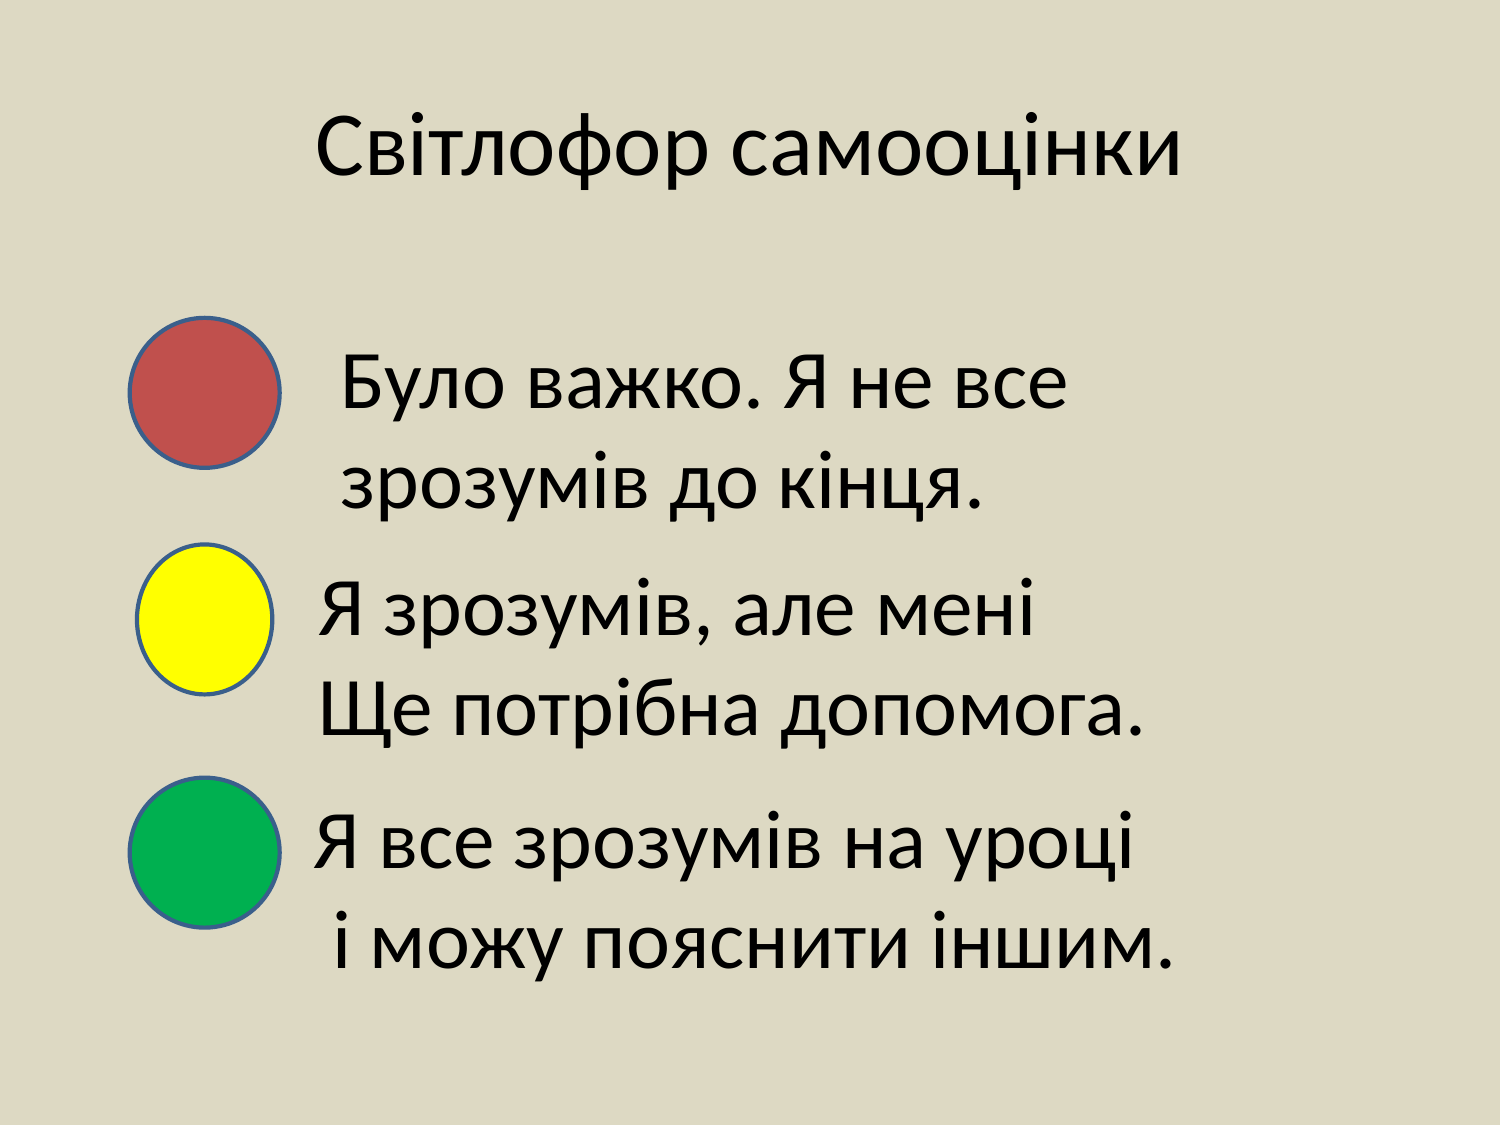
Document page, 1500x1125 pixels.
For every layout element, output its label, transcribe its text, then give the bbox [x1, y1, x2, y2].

text_box [127, 315, 282, 470]
title Світлофор самооцінки [75, 45, 1425, 233]
text_box [127, 775, 282, 930]
text_box Було важко. Я не все зрозумів до кінця. [326, 317, 1282, 533]
list [75, 262, 1425, 1005]
text_box [134, 542, 275, 697]
text_box Я зрозумів, але мені Ще потрібна допомога. [303, 544, 1163, 760]
text_box Я все зрозумів на уроці і можу пояснити іншим. [298, 777, 1230, 993]
